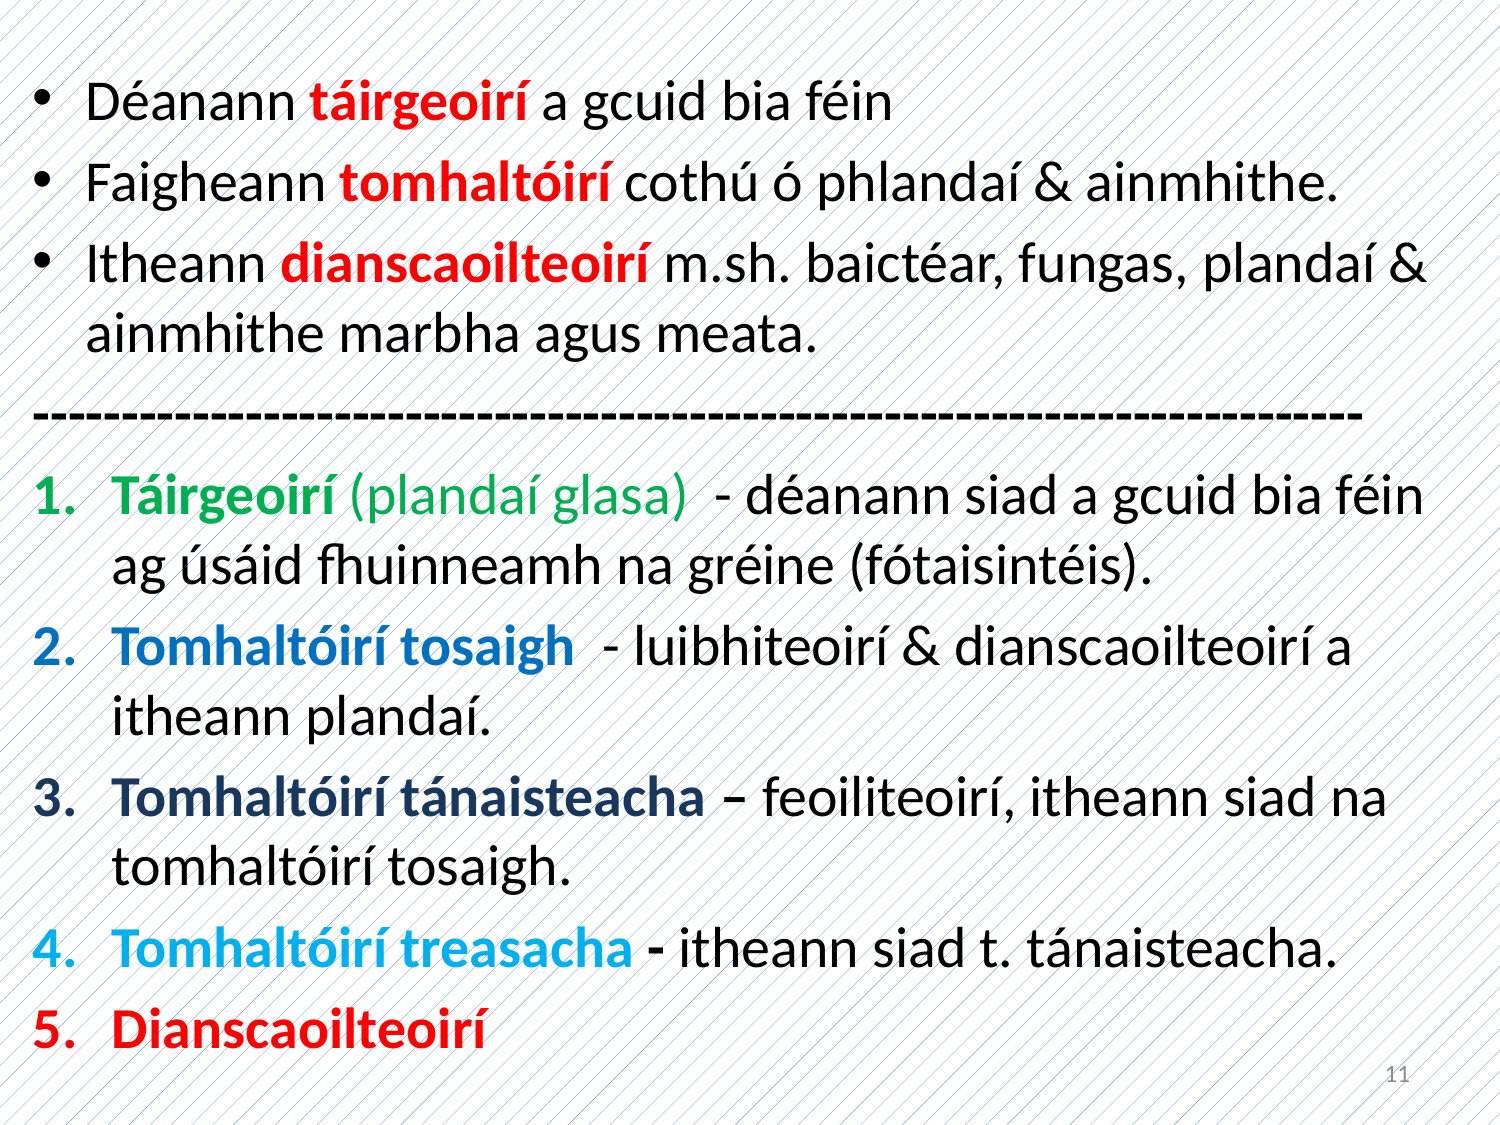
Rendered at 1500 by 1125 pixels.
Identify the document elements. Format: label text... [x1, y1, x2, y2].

list Déanann táirgeoirí a gcuid bia féin Faigheann tomhaltóirí cothú ó phlandaí & ainmhithe. Itheann dianscaoilteoirí m.sh. baictéar, fungas, plandaí & ainmhithe marbha agus meata. --------------------------------------------------------------------------- Táirgeoirí (plandaí glasa) - déanann siad a gcuid bia féin ag úsáid fhuinneamh na gréine (fótaisintéis). Tomhaltóirí tosaigh - luibhiteoirí & dianscaoilteoirí a itheann plandaí. Tomhaltóirí tánaisteacha – feoiliteoirí, itheann siad na tomhaltóirí tosaigh. Tomhaltóirí treasacha - itheann siad t. tánaisteacha. Dianscaoilteoirí [17, 54, 1483, 1083]
slide_number 11 [1074, 1042, 1425, 1103]
